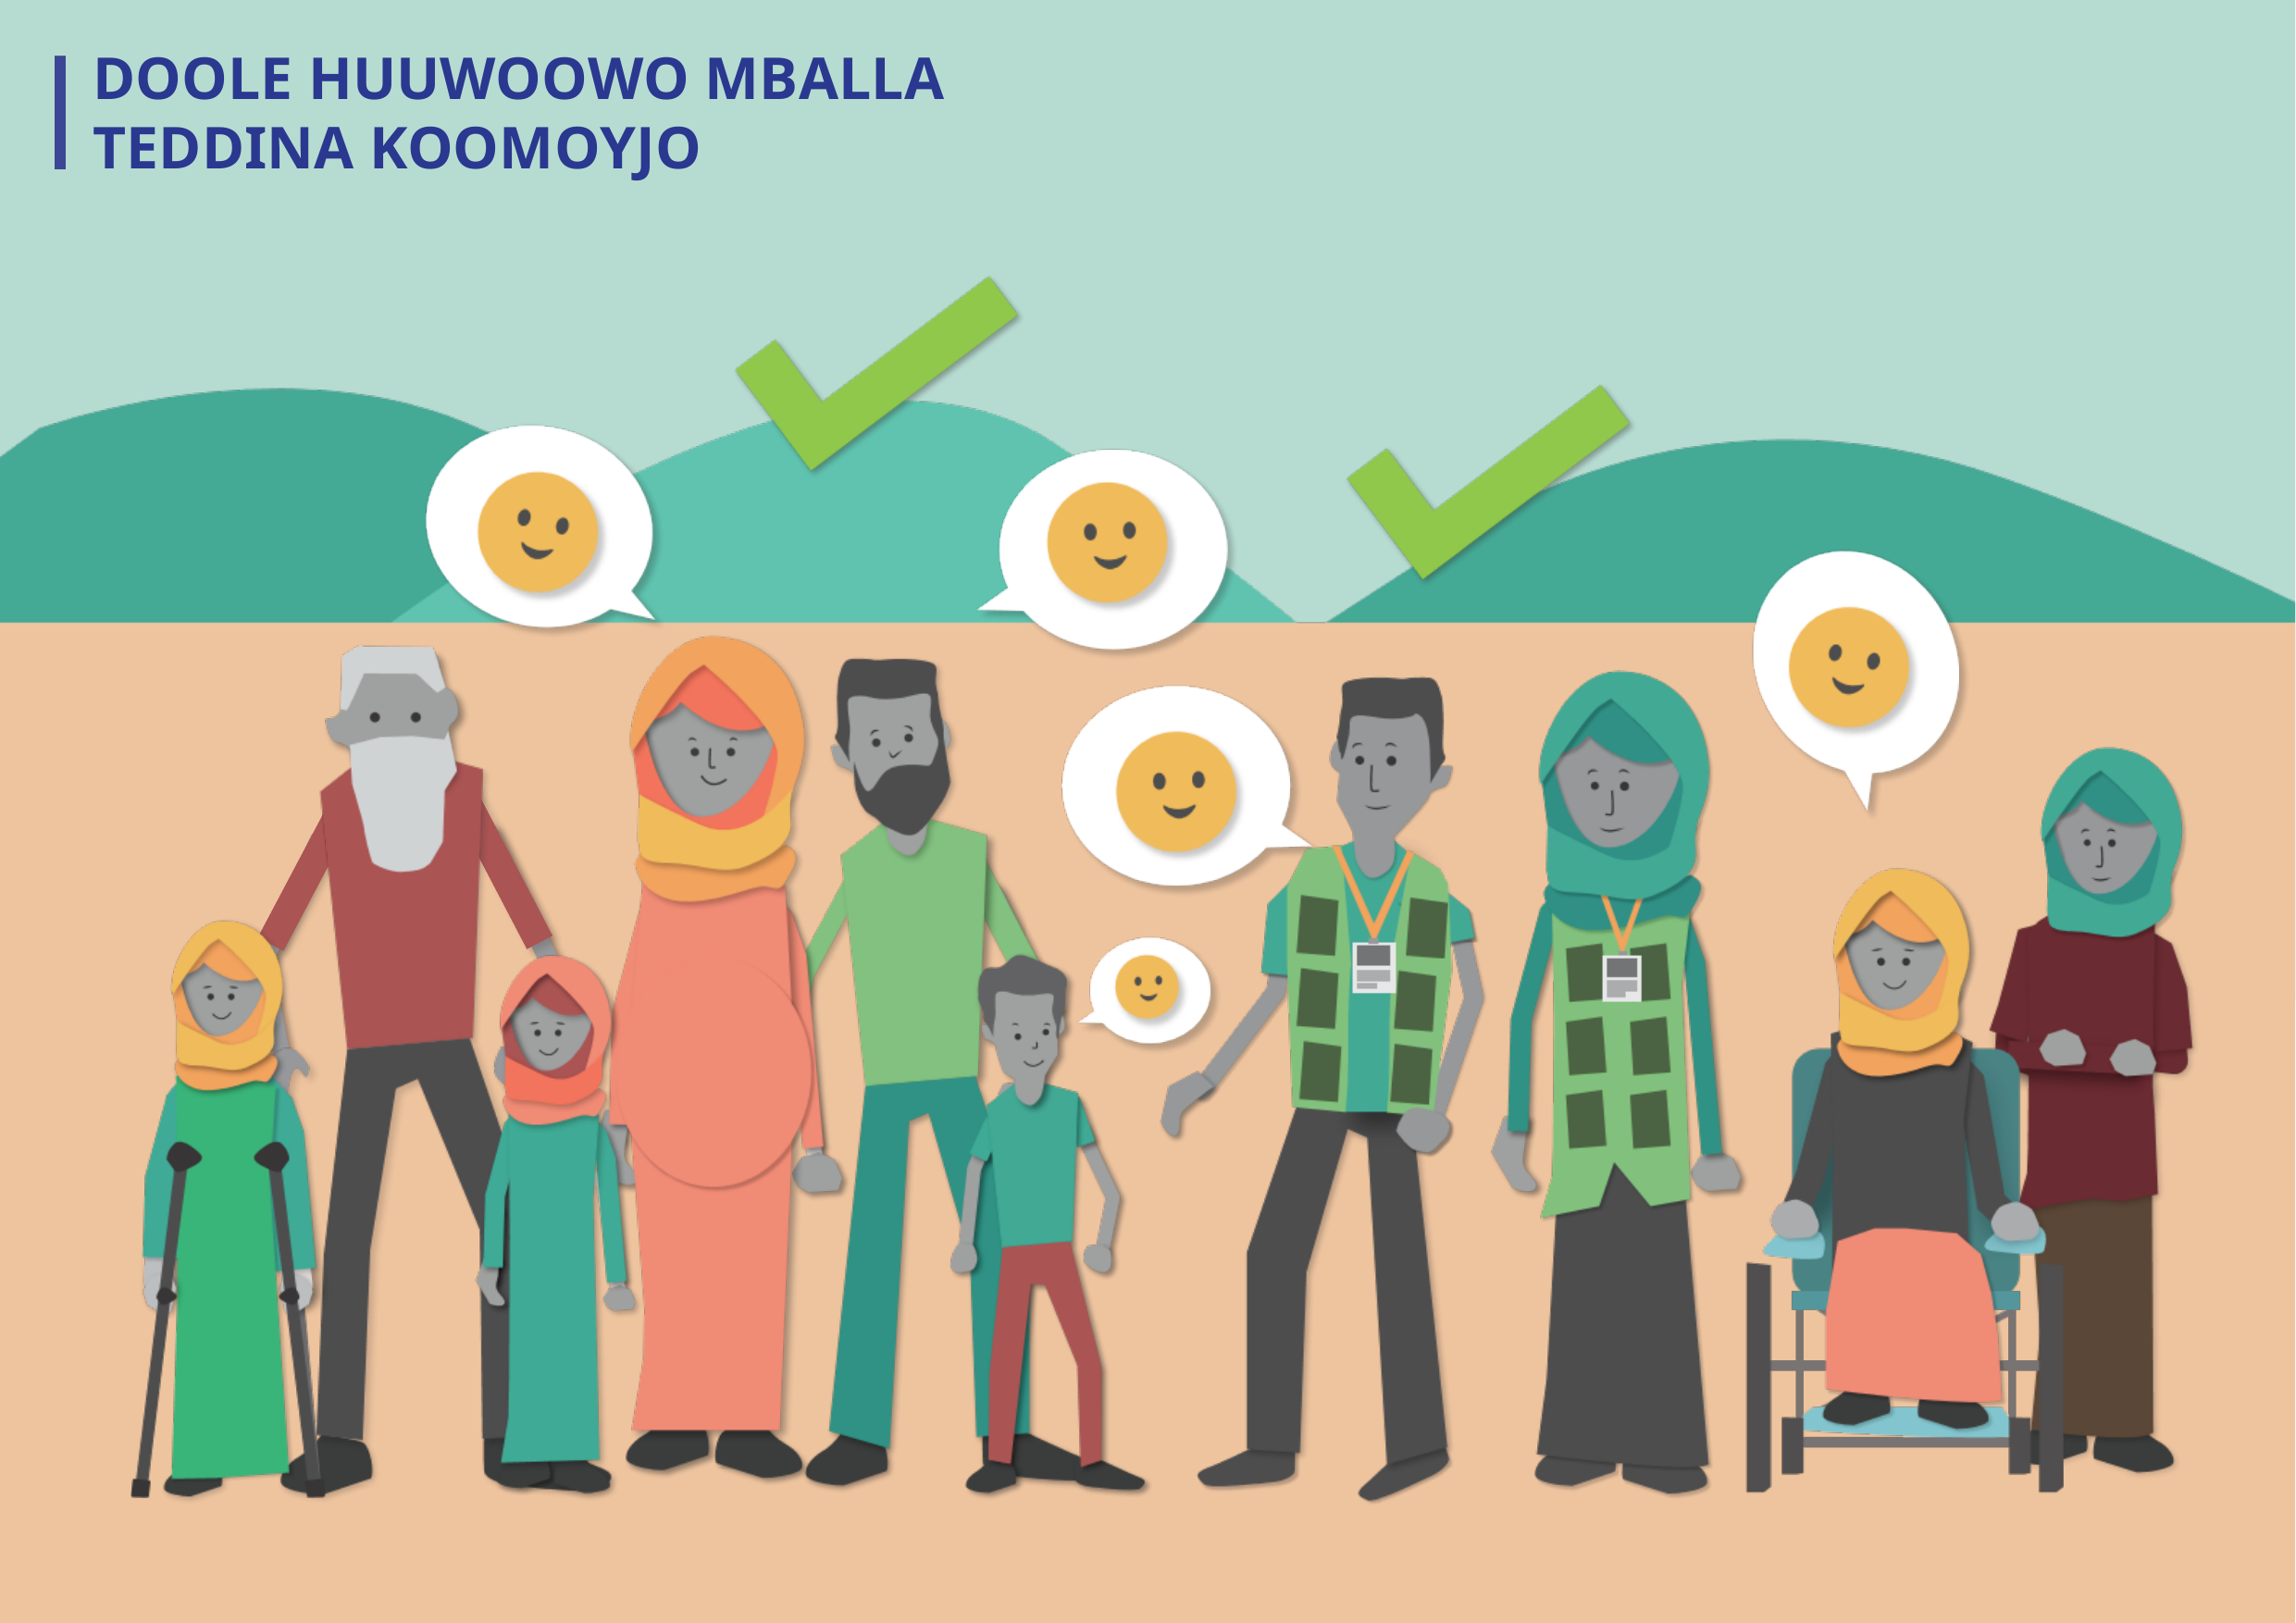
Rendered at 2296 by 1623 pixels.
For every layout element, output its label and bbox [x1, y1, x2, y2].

text_box [0, 0, 2296, 1623]
